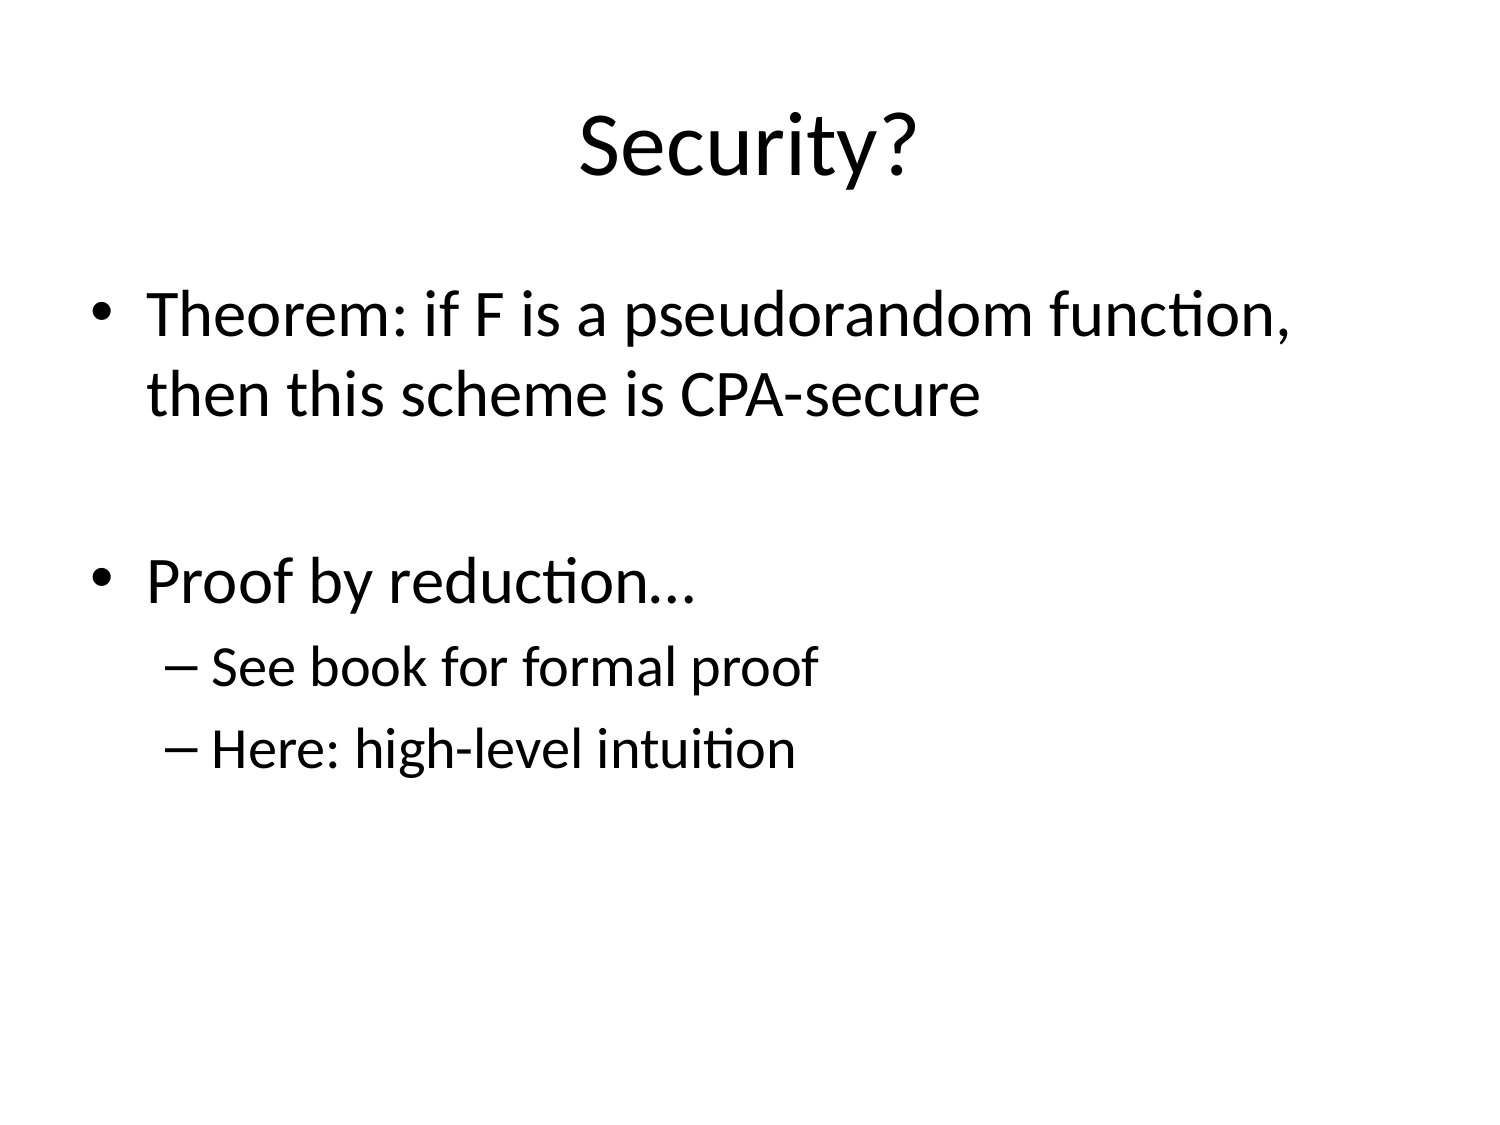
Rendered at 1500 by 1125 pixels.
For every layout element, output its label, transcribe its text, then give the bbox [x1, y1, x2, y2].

list Theorem: if F is a pseudorandom function, then this scheme is CPA-secure Proof by reduction… See book for formal proof Here: high-level intuition [75, 262, 1425, 1005]
title Security? [75, 45, 1425, 233]
